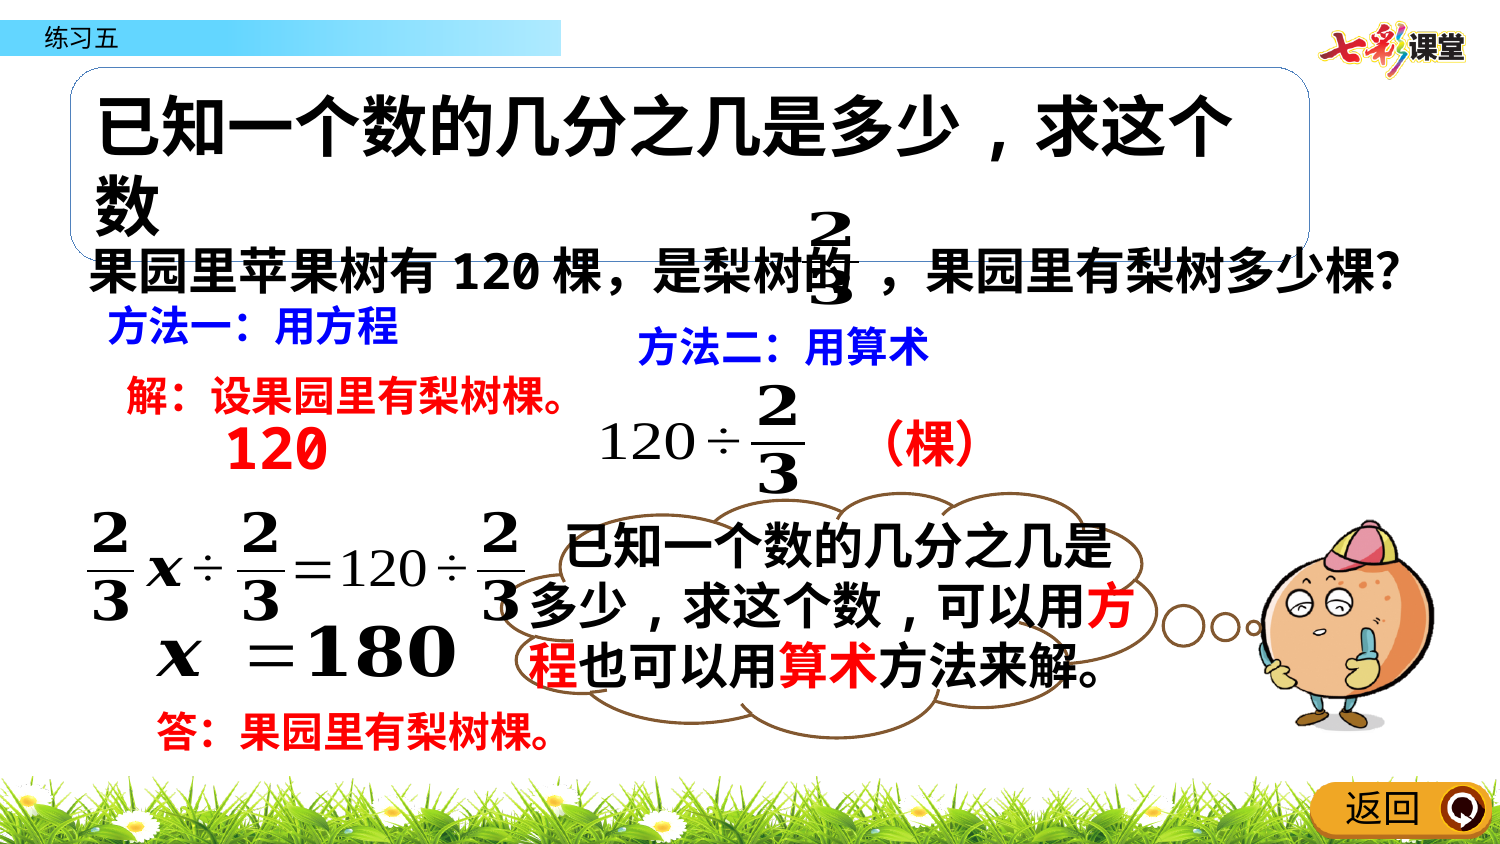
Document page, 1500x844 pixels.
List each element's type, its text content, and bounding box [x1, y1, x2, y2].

picture [1245, 516, 1437, 734]
picture [1316, 20, 1468, 80]
text_box 已知一个数的几分之几是多少,求这个数 [70, 67, 1310, 244]
text_box 方法一：用方程 [92, 291, 415, 357]
text_box 果园里苹果树有120棵，是梨树的 ，果园里有梨树多少棵？ [74, 202, 1471, 307]
text_box 方法二：用算术 [623, 312, 946, 378]
picture [0, 776, 1500, 844]
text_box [501, 492, 1157, 738]
